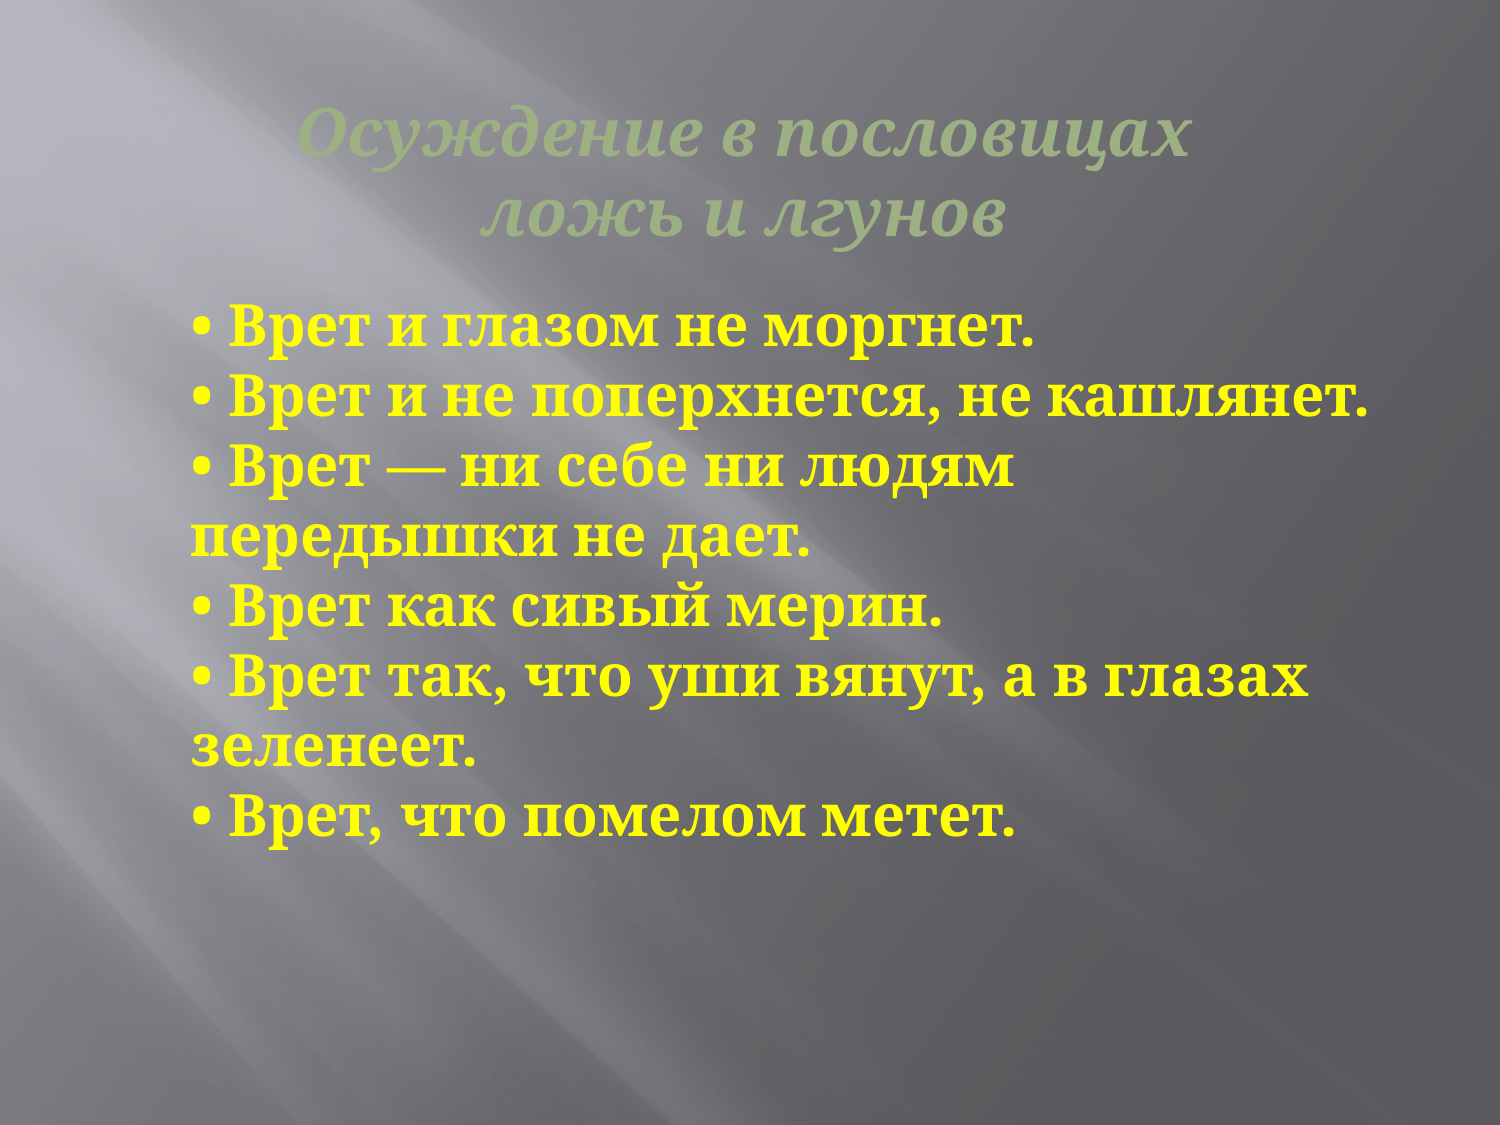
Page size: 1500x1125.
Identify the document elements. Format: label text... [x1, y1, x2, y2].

text_box Осуждение в пословицах ложь и лгунов [152, 81, 1336, 257]
text_box • Врет и глазом не моргнет. • Врет и не поперхнется, не кашлянет. • Врет — ни себе ни людям передышки не дает. • Врет как сивый мерин. • Врет так, что уши вянут, а в глазах зеленеет. • Врет, что помелом метет. [175, 281, 1395, 901]
